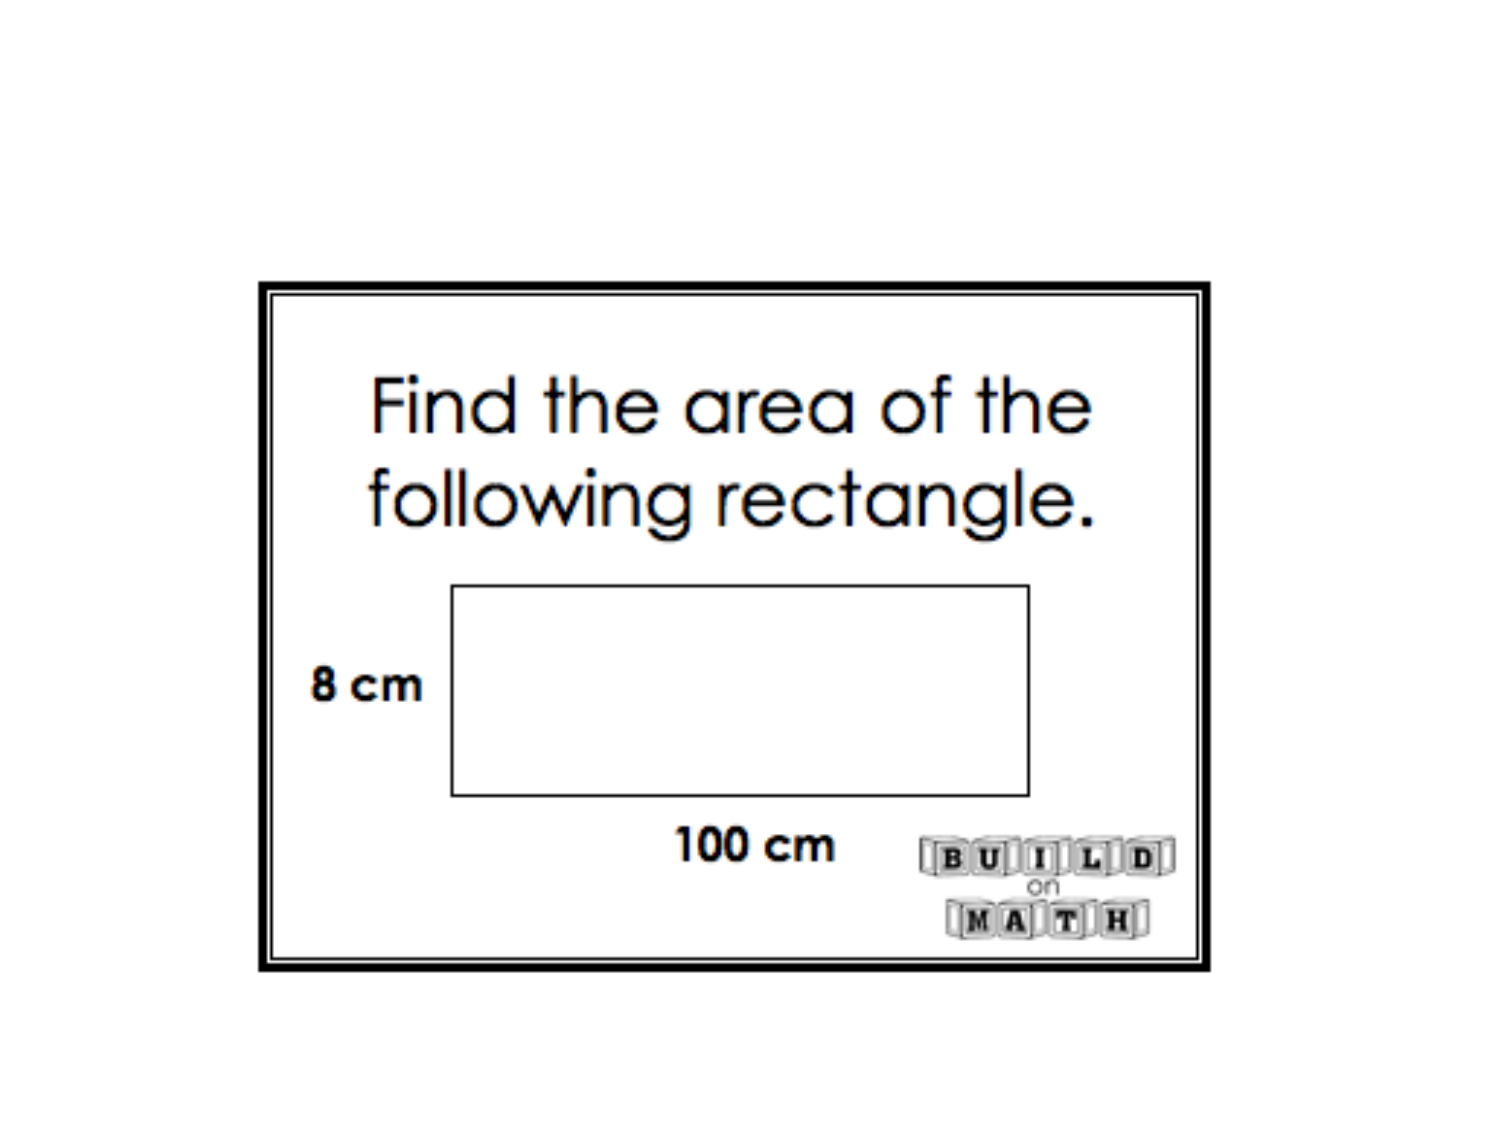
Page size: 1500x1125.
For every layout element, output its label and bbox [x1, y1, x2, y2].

list [74, 262, 1426, 1006]
